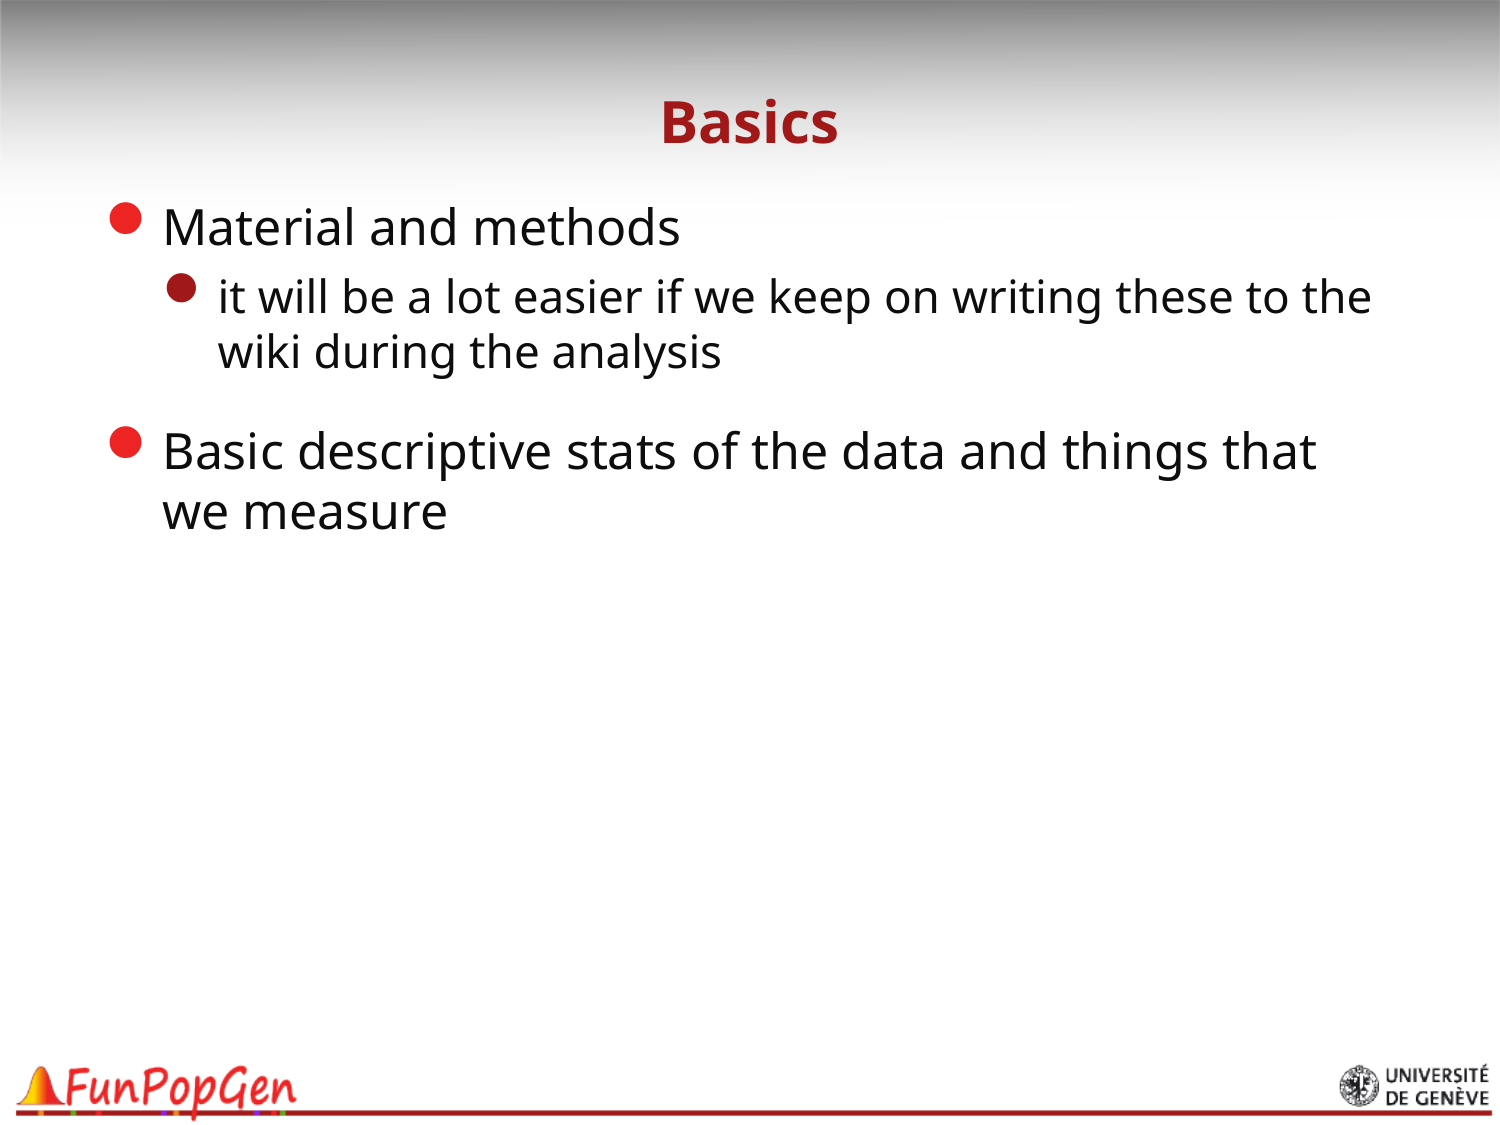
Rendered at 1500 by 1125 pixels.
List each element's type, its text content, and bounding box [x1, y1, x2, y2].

picture [0, 0, 1500, 1125]
title Basics [90, 17, 1410, 163]
list Material and methods it will be a lot easier if we keep on writing these to the wiki during the analysis Basic descriptive stats of the data and things that we measure [90, 187, 1410, 1038]
